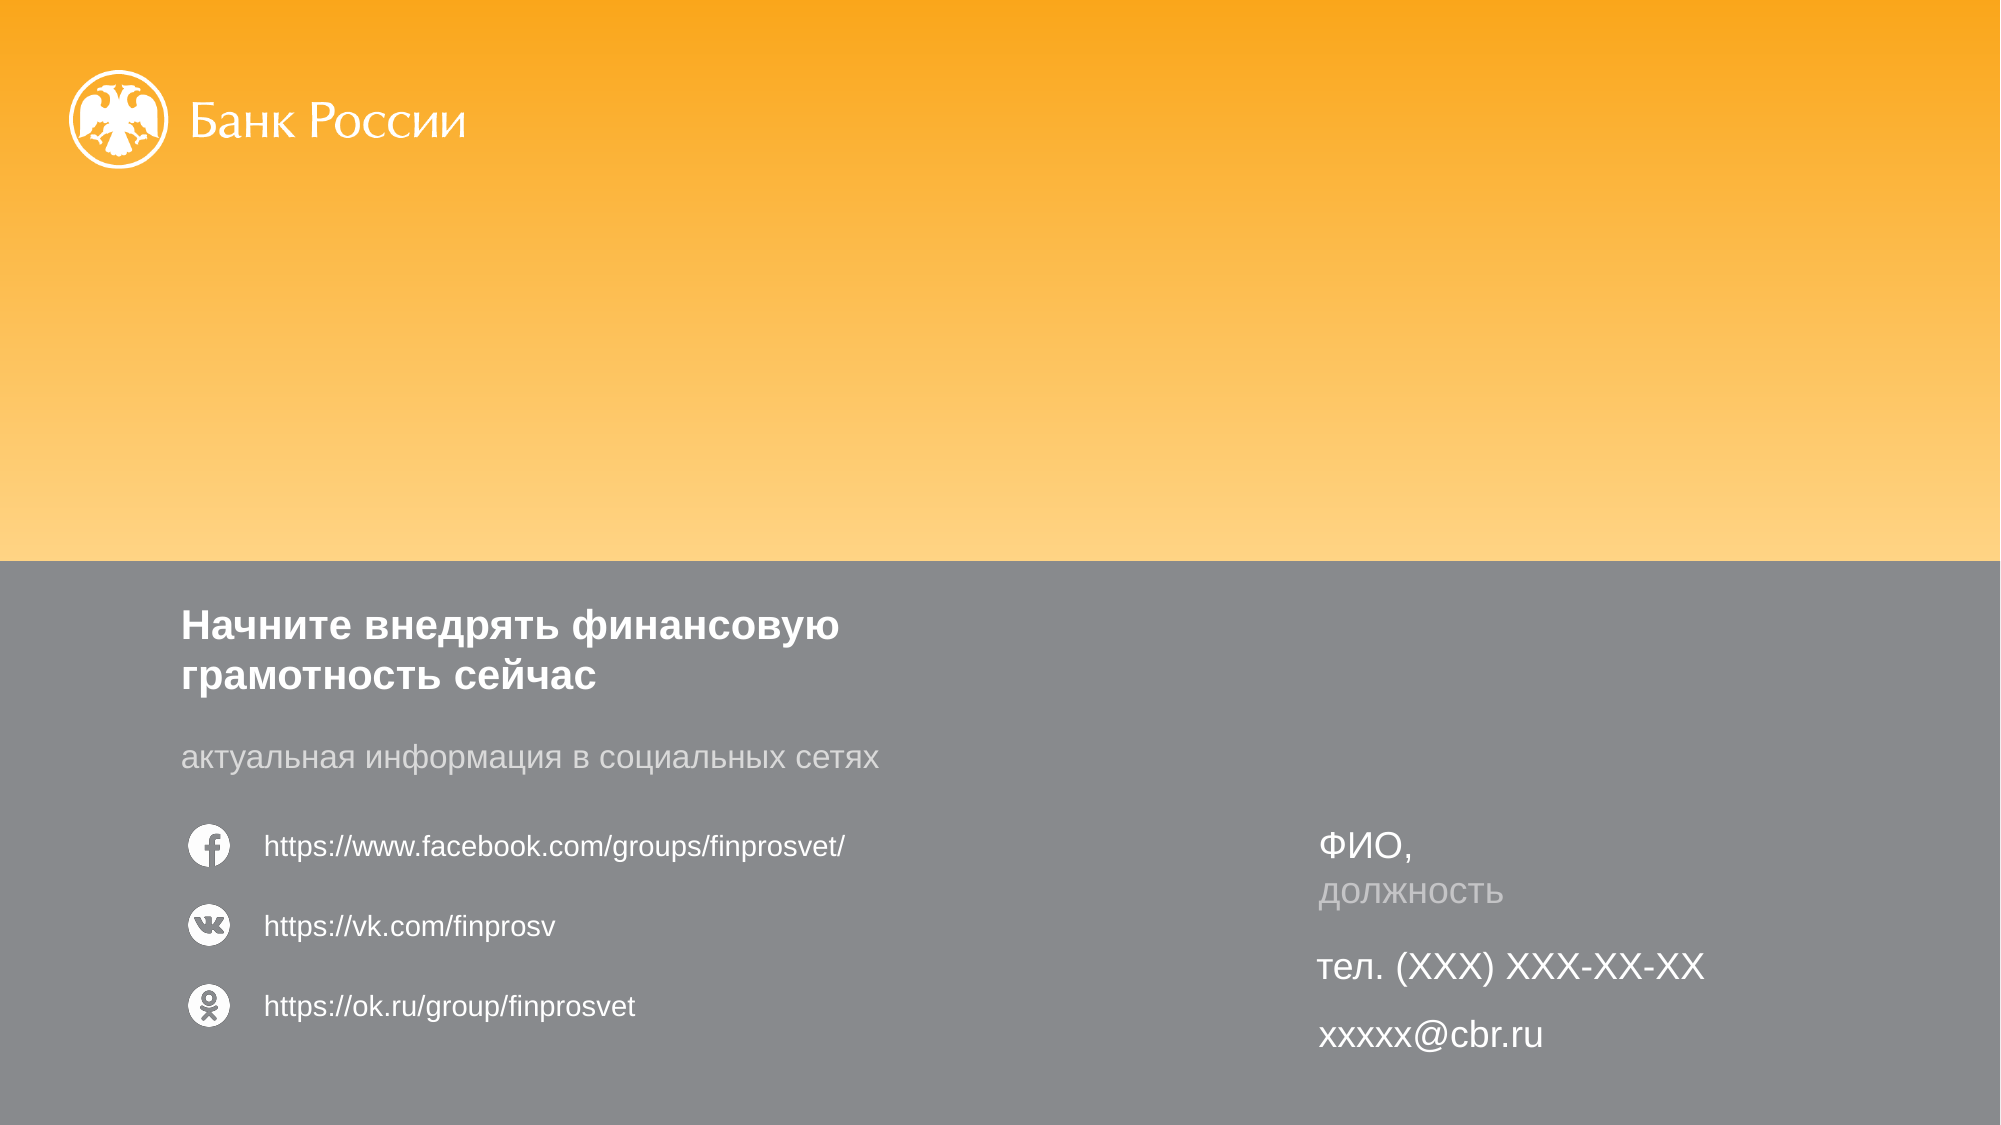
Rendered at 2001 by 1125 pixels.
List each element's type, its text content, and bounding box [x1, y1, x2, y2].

text_box Начните внедрять финансовую грамотность сейчас [166, 590, 1000, 705]
picture [188, 984, 230, 1027]
text_box ххххх@cbr.ru [1303, 980, 1648, 1063]
text_box тел. (ХХХ) ХХХ-ХХ-ХХ [1291, 911, 1758, 994]
text_box ФИО, должность [1303, 814, 2000, 919]
picture [188, 904, 230, 946]
picture [69, 70, 464, 169]
text_box https://vk.com/finprosv [249, 899, 881, 950]
text_box https://ok.ru/group/finprosvet [249, 980, 881, 1030]
picture [188, 824, 230, 867]
text_box https://www.facebook.com/groups/finprosvet/ [249, 820, 881, 871]
text_box актуальная информация в социальных сетях [166, 728, 964, 783]
